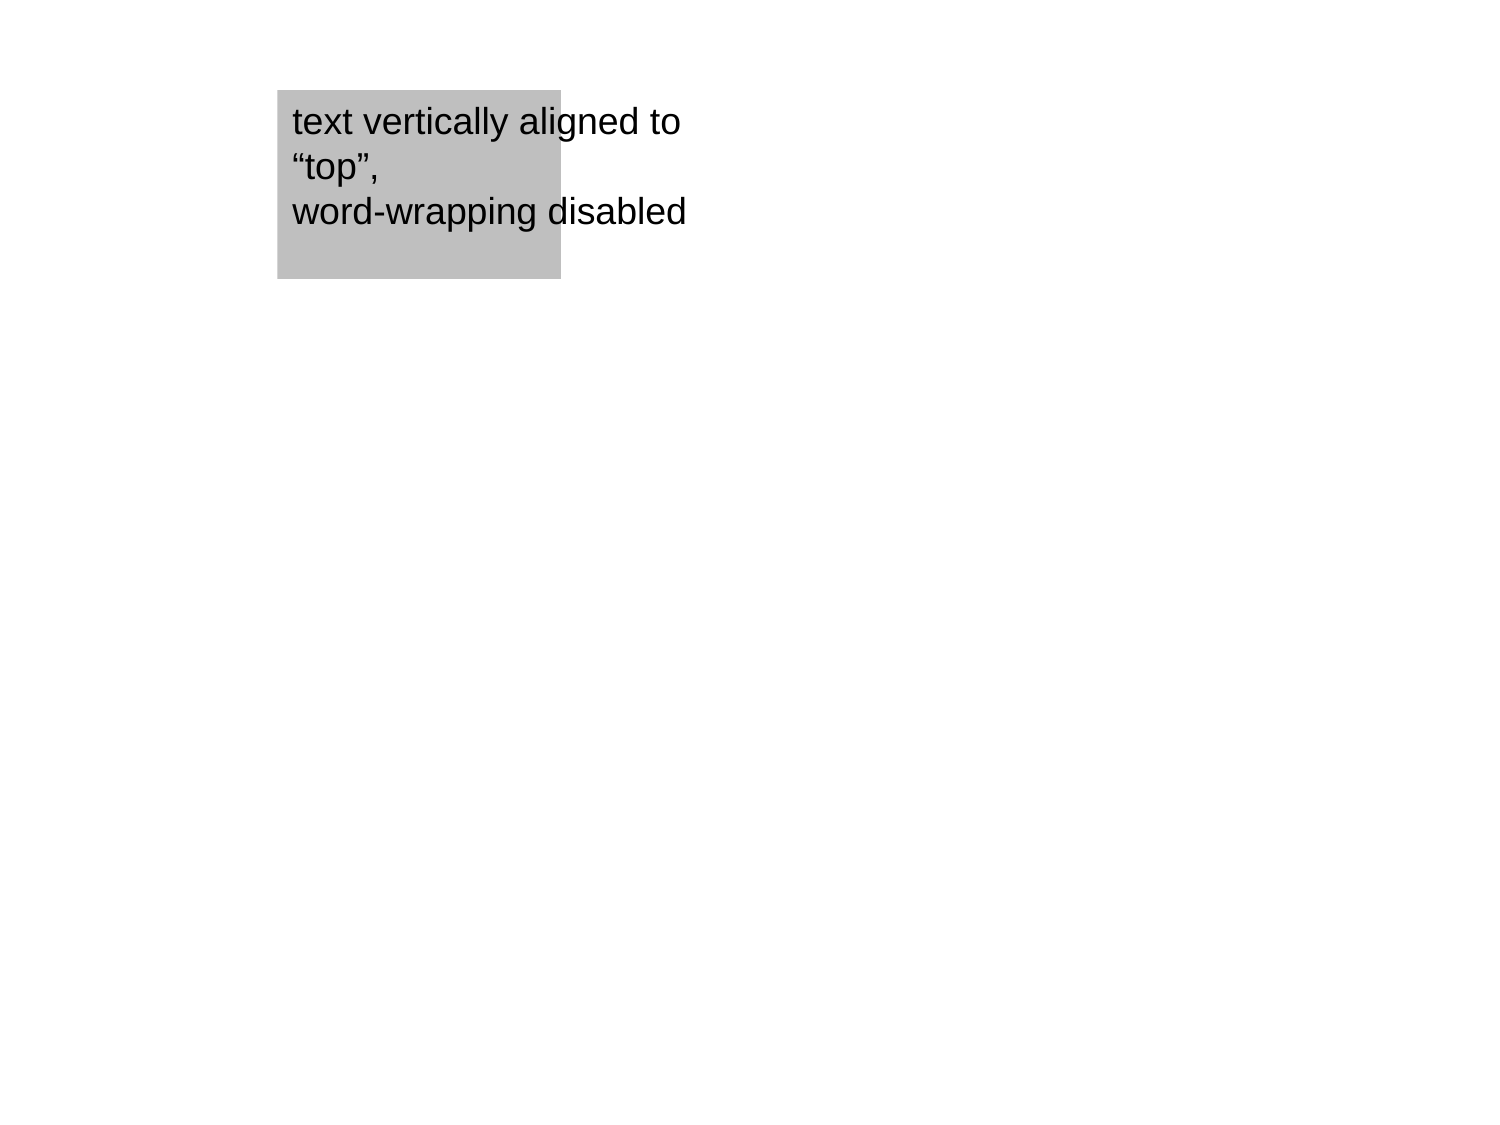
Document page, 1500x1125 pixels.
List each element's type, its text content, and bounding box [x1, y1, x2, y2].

text_box text vertically aligned to “top”, word-wrapping disabled [277, 90, 561, 279]
